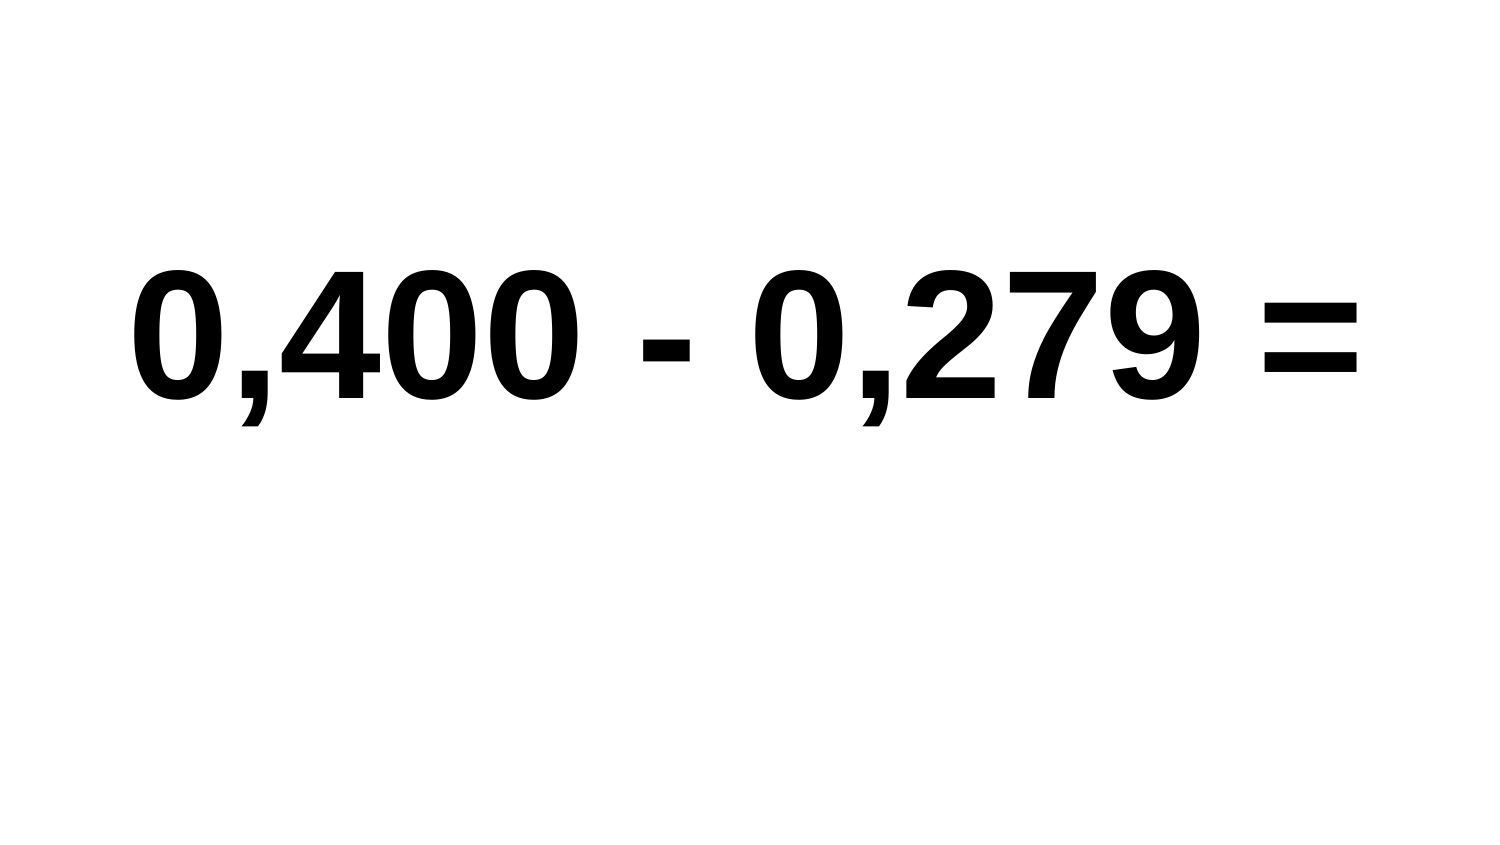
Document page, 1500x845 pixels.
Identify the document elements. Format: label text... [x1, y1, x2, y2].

text_box 0,400 - 0,279 = [112, 259, 1388, 450]
